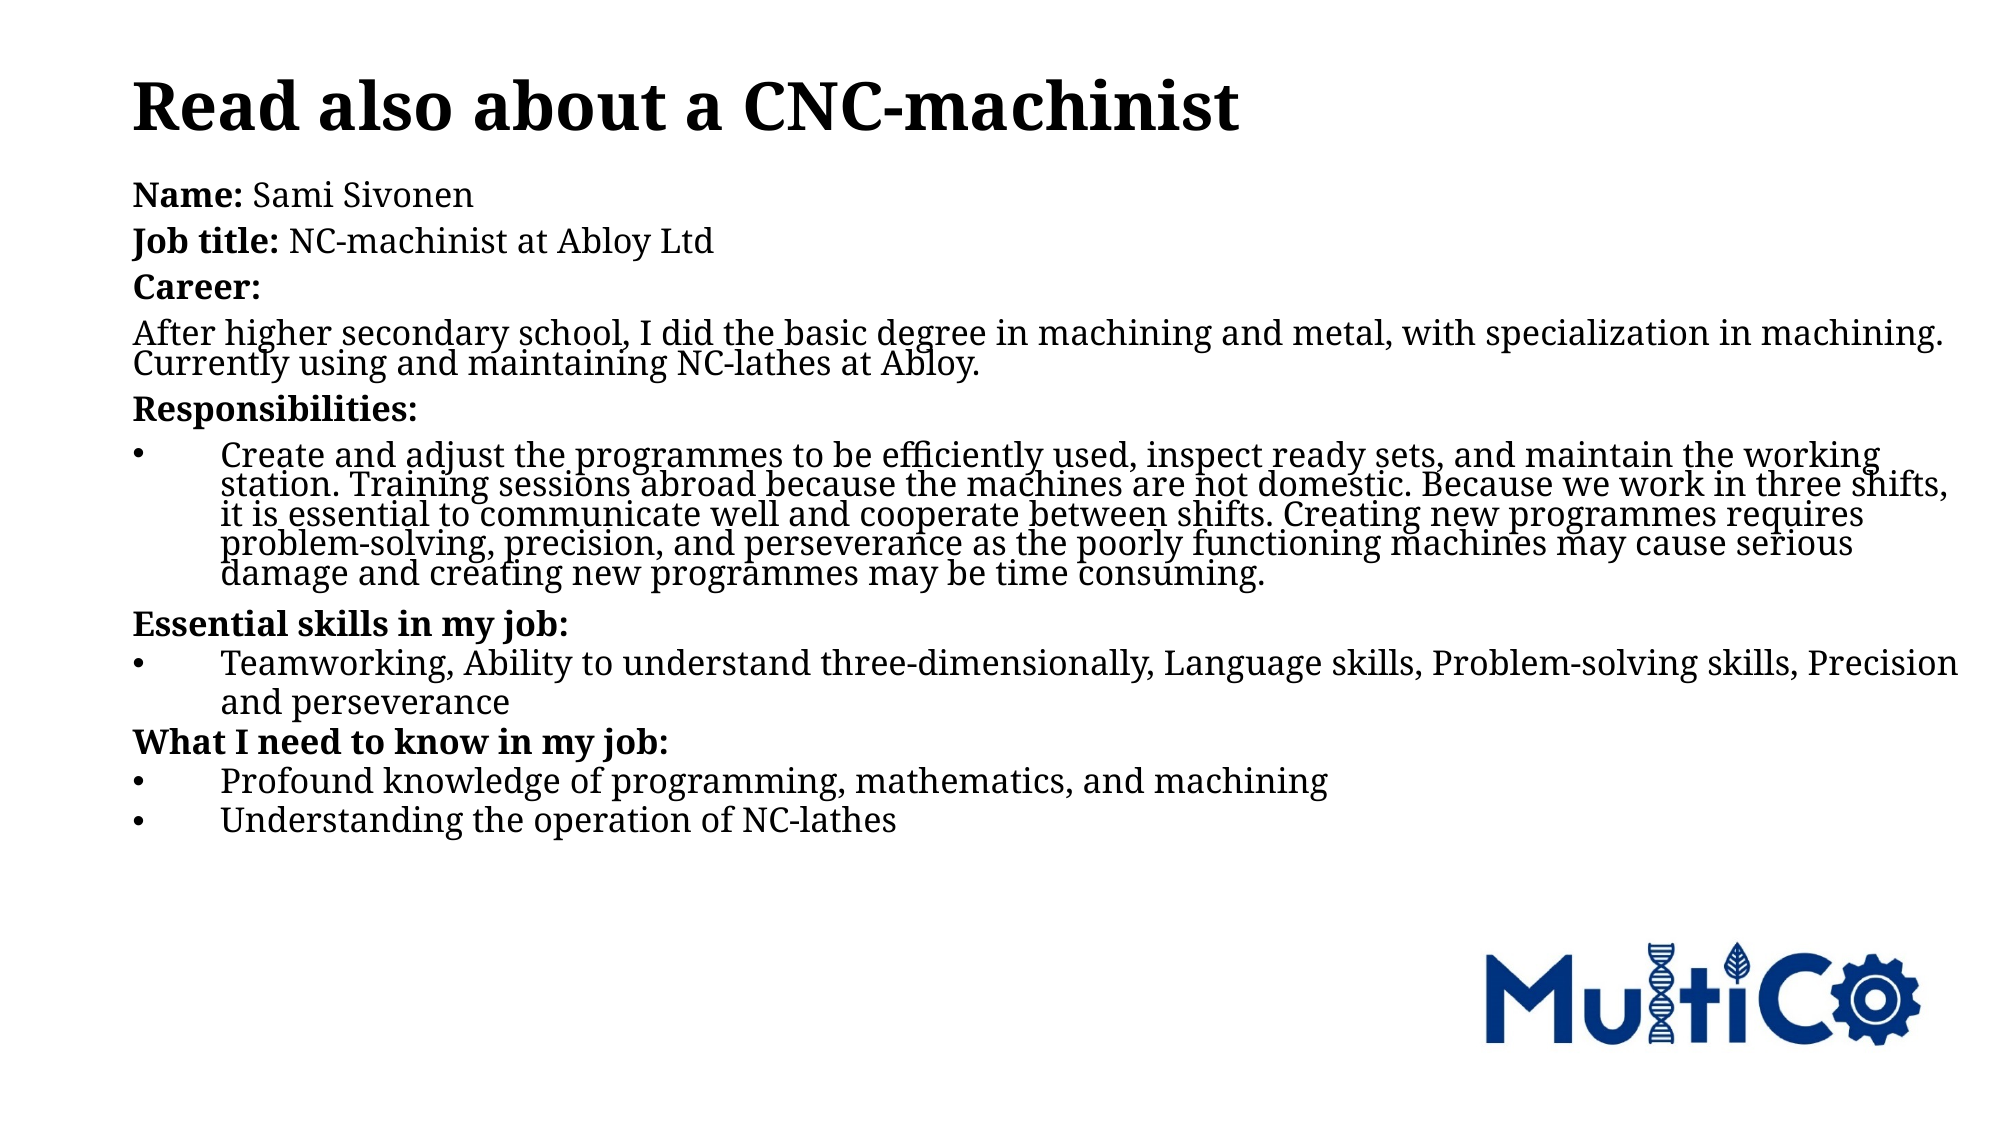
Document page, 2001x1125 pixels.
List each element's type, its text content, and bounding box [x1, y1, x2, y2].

list Name: Sami Sivonen Job title: NC-machinist at Abloy Ltd Career: After higher secondary school, I did the basic degree in machining and metal, with specialization in machining. Currently using and maintaining NC-lathes at Abloy. Responsibilities: Create and adjust the programmes to be efficiently used, inspect ready sets, and maintain the working station. Training sessions abroad because the machines are not domestic. Because we work in three shifts, it is essential to communicate well and cooperate between shifts. Creating new programmes requires problem-solving, precision, and perseverance as the poorly functioning machines may cause serious damage and creating new programmes may be time consuming. Essential skills in my job: Teamworking, Ability to understand three-dimensionally, Language skills, Problem-solving skills, Precision and perseverance What I need to know in my job: Profound knowledge of programming, mathematics, and machining Understanding the operation of NC-lathes [124, 175, 1987, 891]
picture [1470, 920, 1937, 1067]
title Read also about a CNC-machinist [124, 0, 1851, 175]
